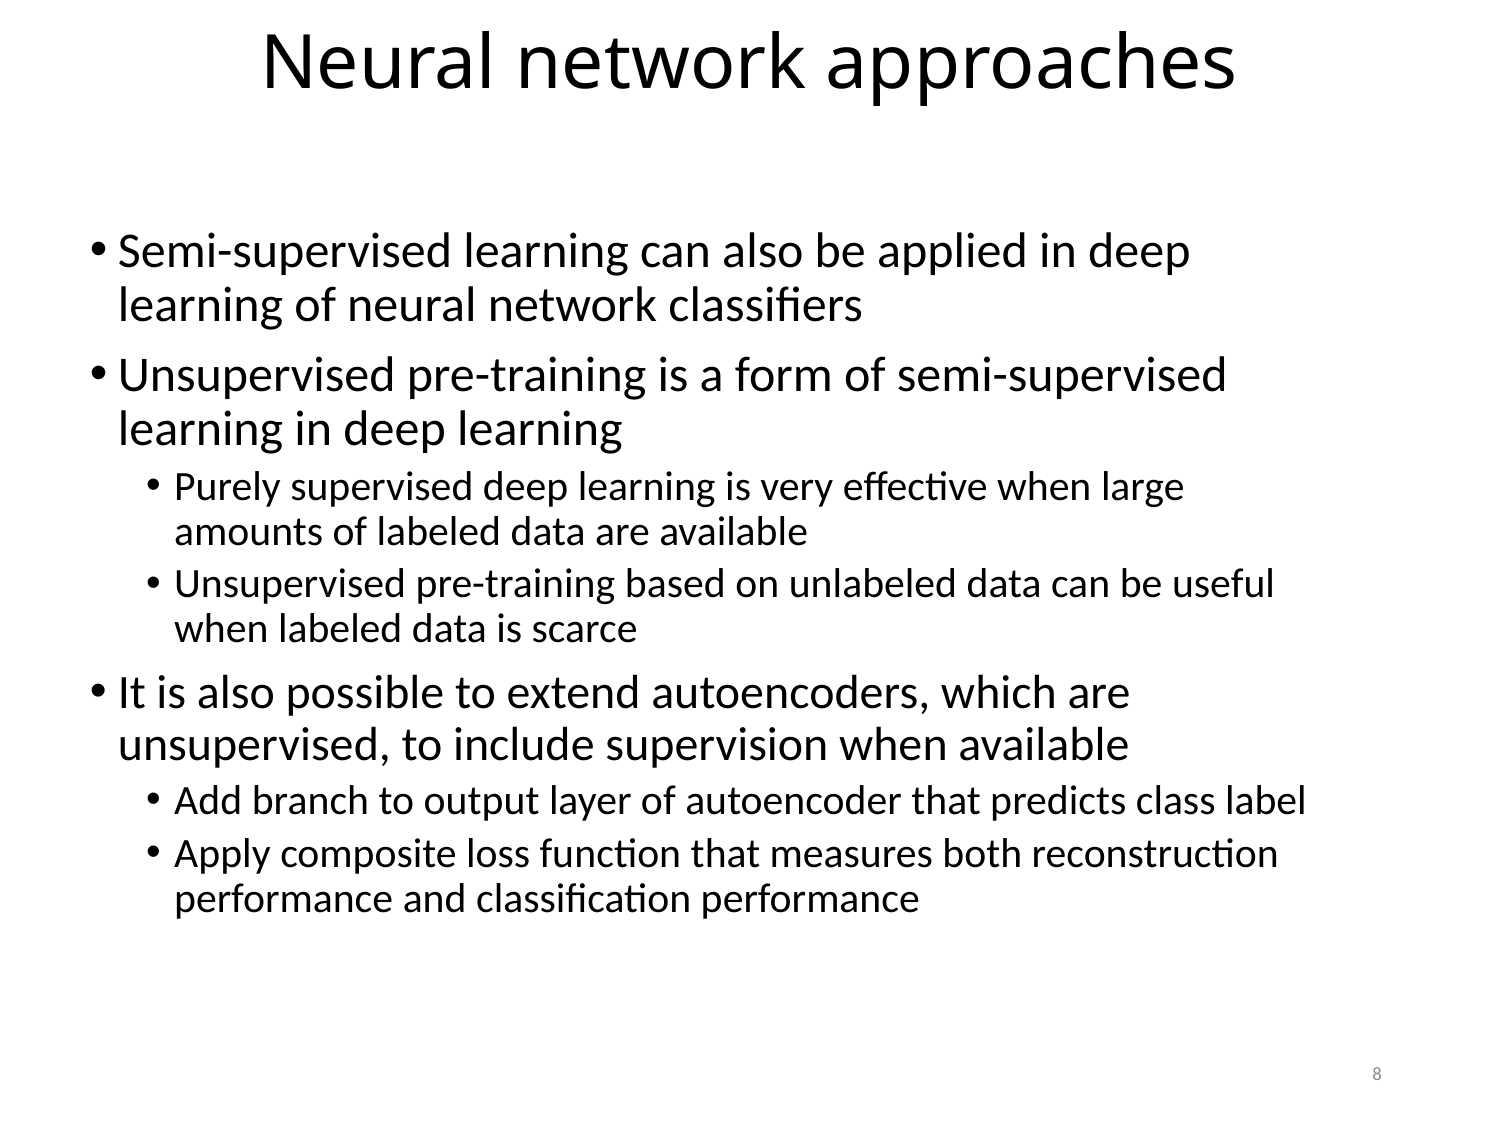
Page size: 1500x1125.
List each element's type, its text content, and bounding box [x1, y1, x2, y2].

list Semi-supervised learning can also be applied in deep learning of neural network classifiers Unsupervised pre-training is a form of semi-supervised learning in deep learning Purely supervised deep learning is very effective when large amounts of labeled data are available Unsupervised pre-training based on unlabeled data can be useful when labeled data is scarce It is also possible to extend autoencoders, which are unsupervised, to include supervision when available Add branch to output layer of autoencoder that predicts class label Apply composite loss function that measures both reconstruction performance and classification performance [74, 217, 1326, 929]
title Neural network approaches [245, 0, 1500, 159]
slide_number 8 [1059, 1042, 1397, 1103]
